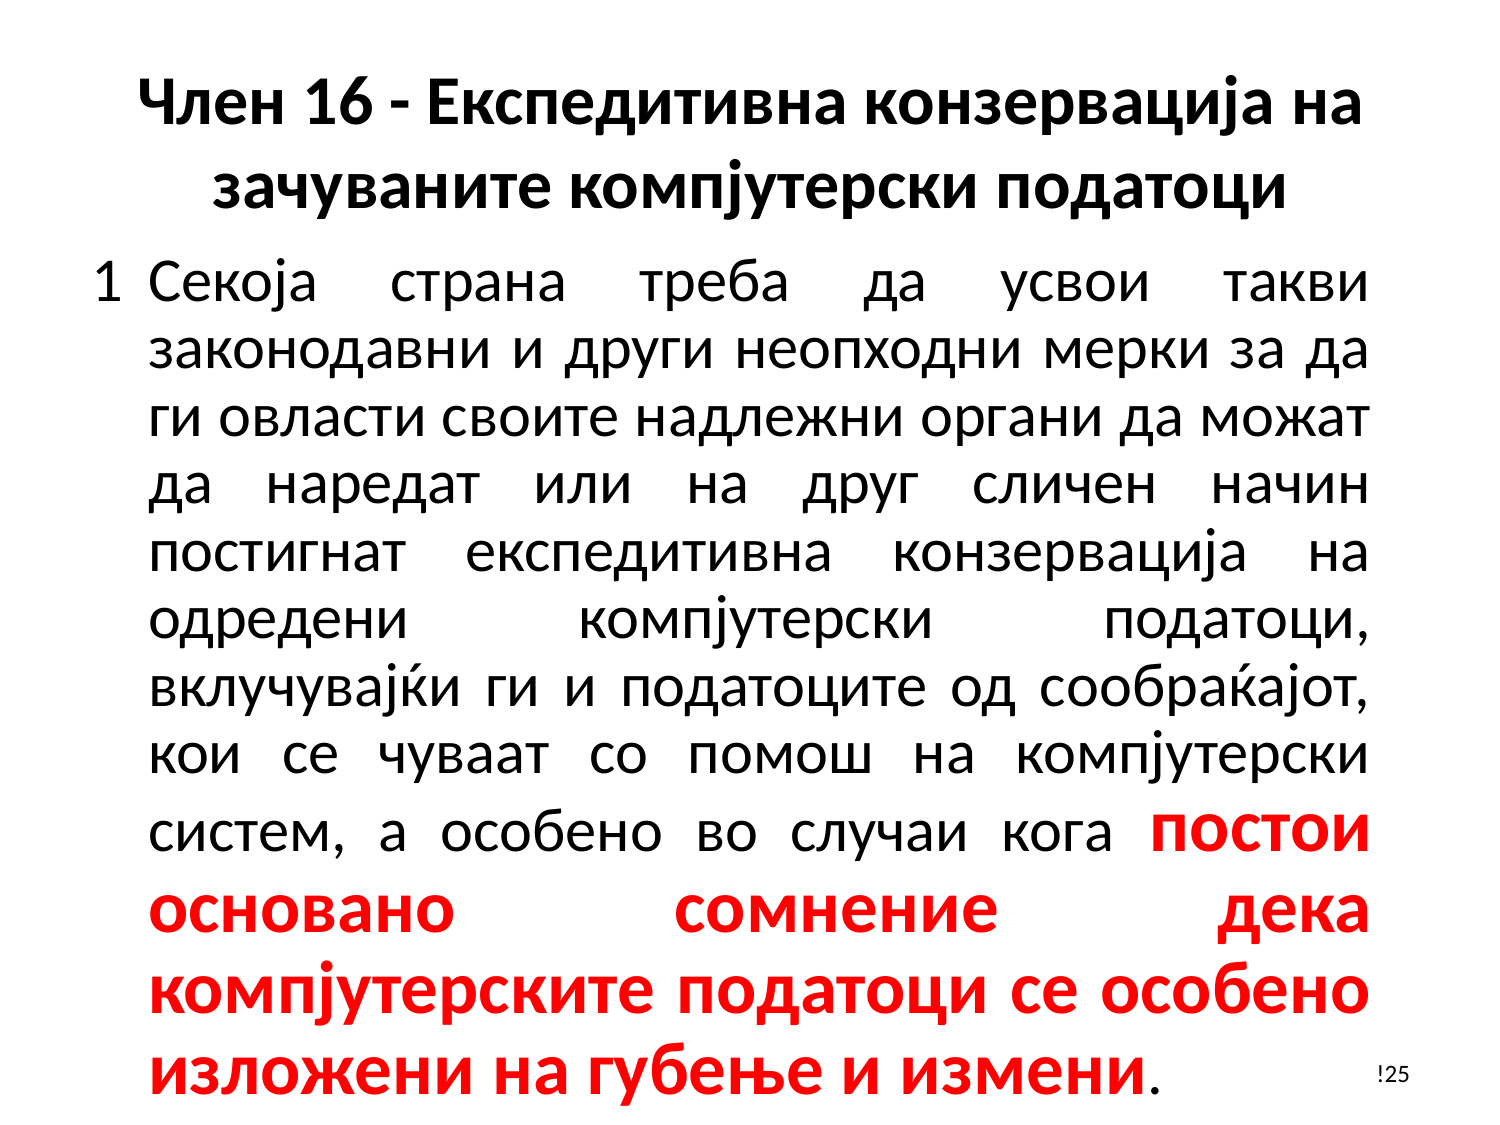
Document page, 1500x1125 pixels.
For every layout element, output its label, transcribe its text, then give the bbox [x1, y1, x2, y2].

title Член 16 - Експедитивна конзервација на зачуваните компјутерски податоци [76, 44, 1426, 232]
slide_number !25 [1074, 1042, 1425, 1103]
list 1 Секоја страна треба да усвои такви законодавни и други неопходни мерки за да ги овласти своите надлежни органи да можат да наредат или на друг сличен начин постигнат експедитивна конзервација на одредени компјутерски податоци, вклучувајќи ги и податоците од сообраќајот, кои се чуваат со помош на компјутерски систем, а особено во случаи кога постои основано сомнение дека компјутерските податоци се особено изложени на губење и измени. [76, 239, 1388, 972]
